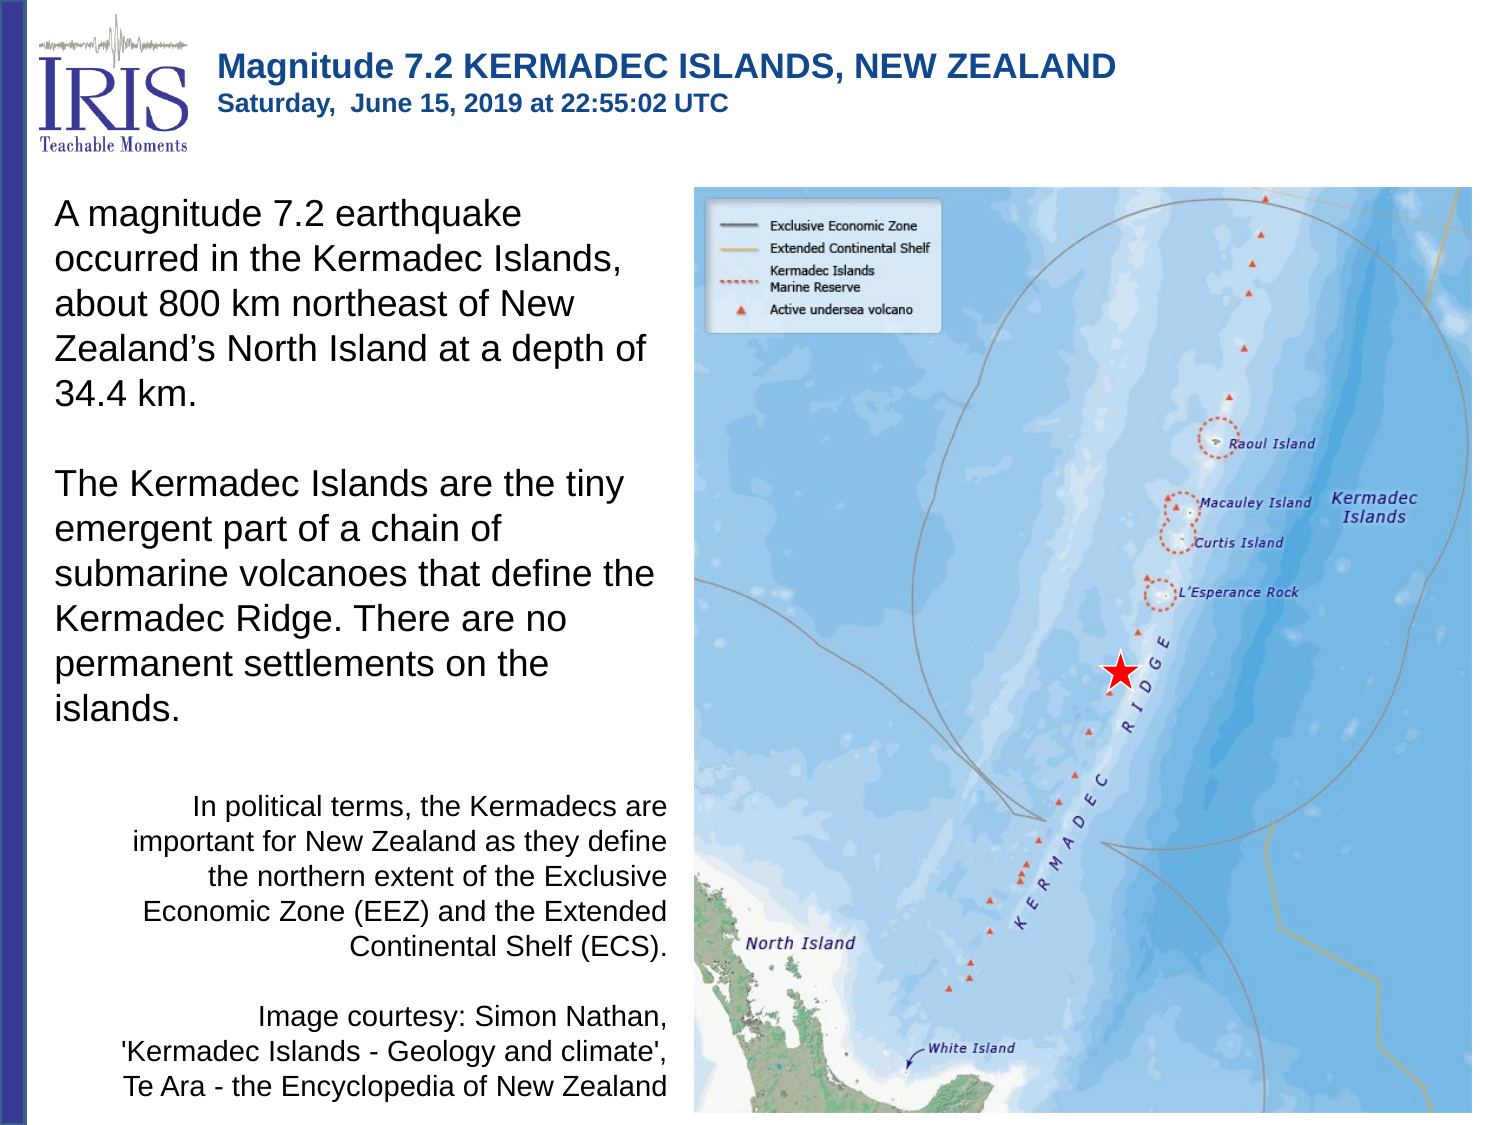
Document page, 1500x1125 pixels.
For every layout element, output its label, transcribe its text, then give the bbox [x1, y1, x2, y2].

picture [39, 12, 188, 165]
text_box [0, 0, 27, 1125]
text_box Magnitude 7.2 KERMADEC ISLANDS, NEW ZEALAND Saturday, June 15, 2019 at 22:55:02 UTC [202, 0, 1499, 125]
text_box In political terms, the Kermadecs are important for New Zealand as they define the northern extent of the Exclusive Economic Zone (EEZ) and the Extended Continental Shelf (ECS). Image courtesy: Simon Nathan, 'Kermadec Islands - Geology and climate', Te Ara - the Encyclopedia of New Zealand [99, 779, 683, 1110]
picture [694, 187, 1472, 1113]
text_box A magnitude 7.2 earthquake occurred in the Kermadec Islands, about 800 km northeast of New Zealand’s North Island at a depth of 34.4 km. The Kermadec Islands are the tiny emergent part of a chain of submarine volcanoes that define the Kermadec Ridge. There are no permanent settlements on the islands. [39, 181, 683, 827]
